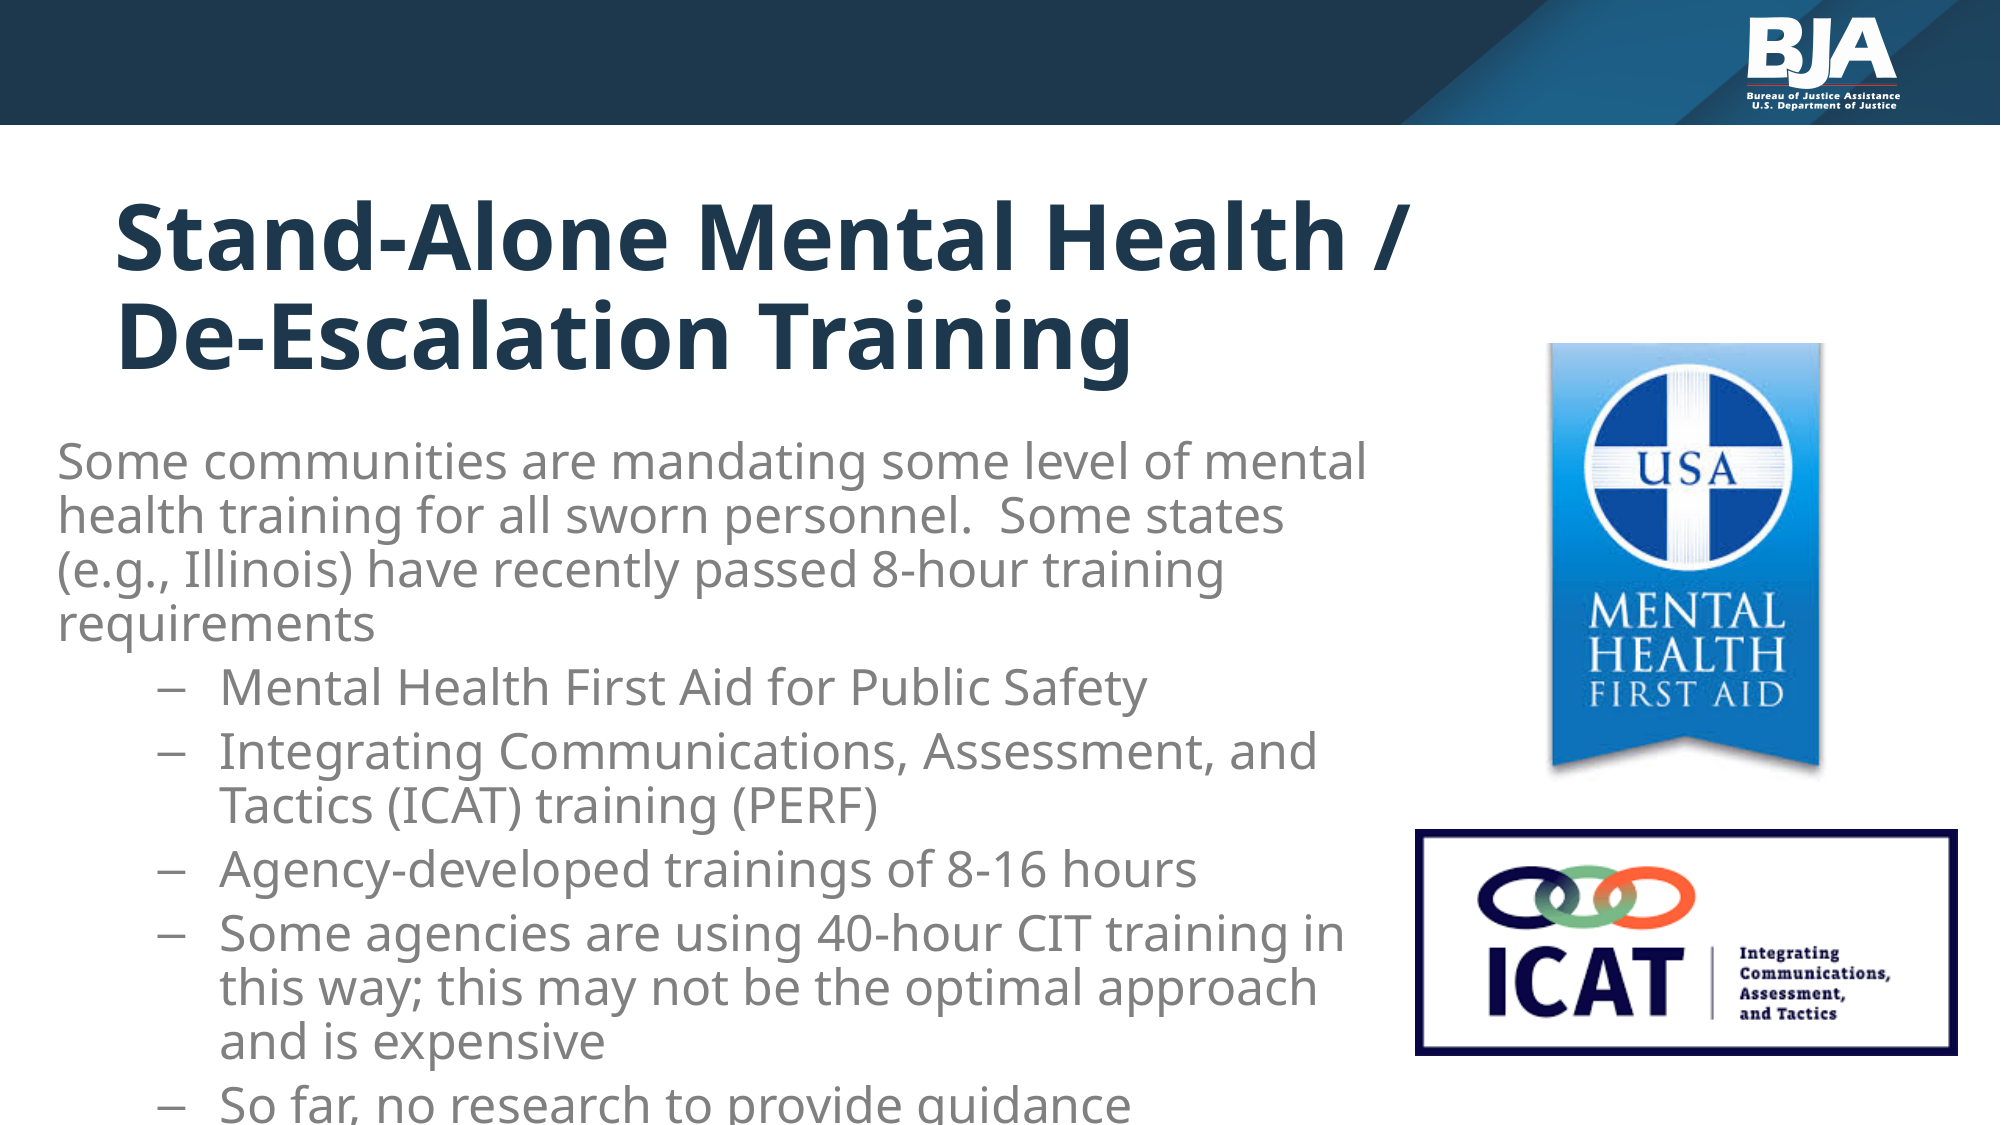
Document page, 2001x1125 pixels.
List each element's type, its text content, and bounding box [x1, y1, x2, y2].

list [1545, 343, 1828, 782]
picture [1414, 829, 1958, 1057]
list Some communities are mandating some level of mental health training for all sworn personnel. Some states (e.g., Illinois) have recently passed 8-hour training requirements Mental Health First Aid for Public Safety Integrating Communications, Assessment, and Tactics (ICAT) training (PERF) Agency-developed trainings of 8-16 hours Some agencies are using 40-hour CIT training in this way; this may not be the optimal approach and is expensive So far, no research to provide guidance [42, 429, 1416, 1099]
title Stand-Alone Mental Health / De-Escalation Training [99, 196, 1900, 384]
picture [0, 0, 2000, 125]
